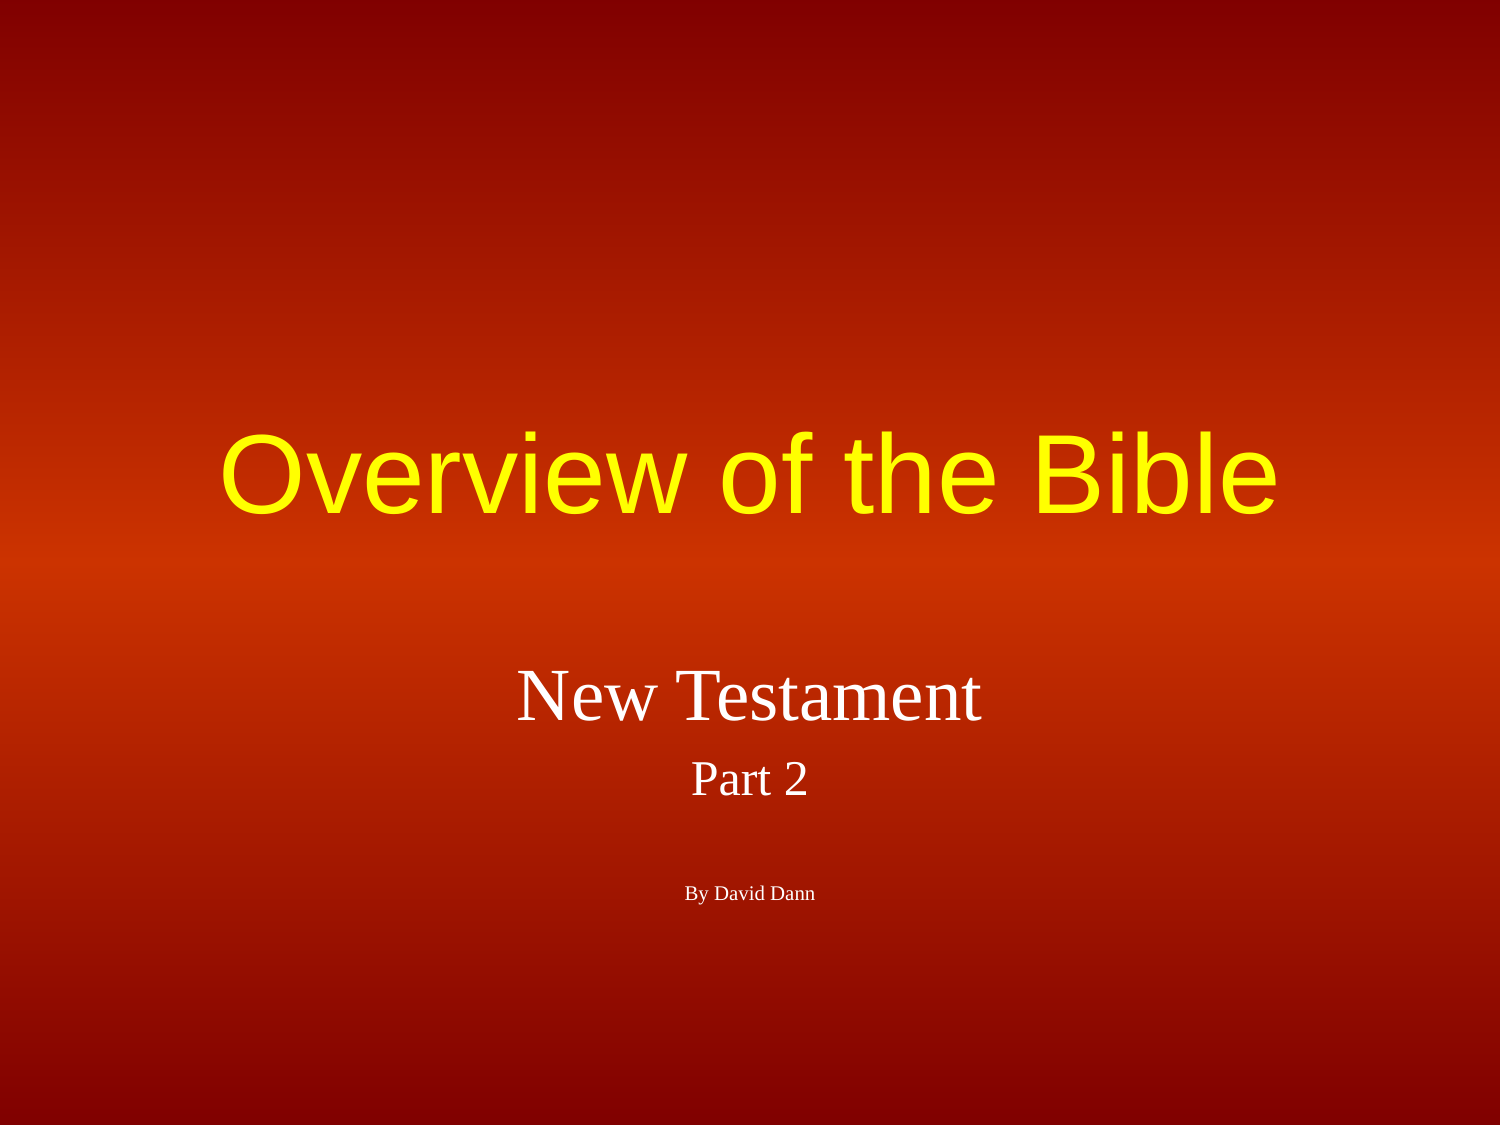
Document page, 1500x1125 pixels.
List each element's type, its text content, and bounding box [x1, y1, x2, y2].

title Overview of the Bible [112, 375, 1388, 563]
subtitle New Testament Part 2 By David Dann [225, 637, 1275, 1075]
